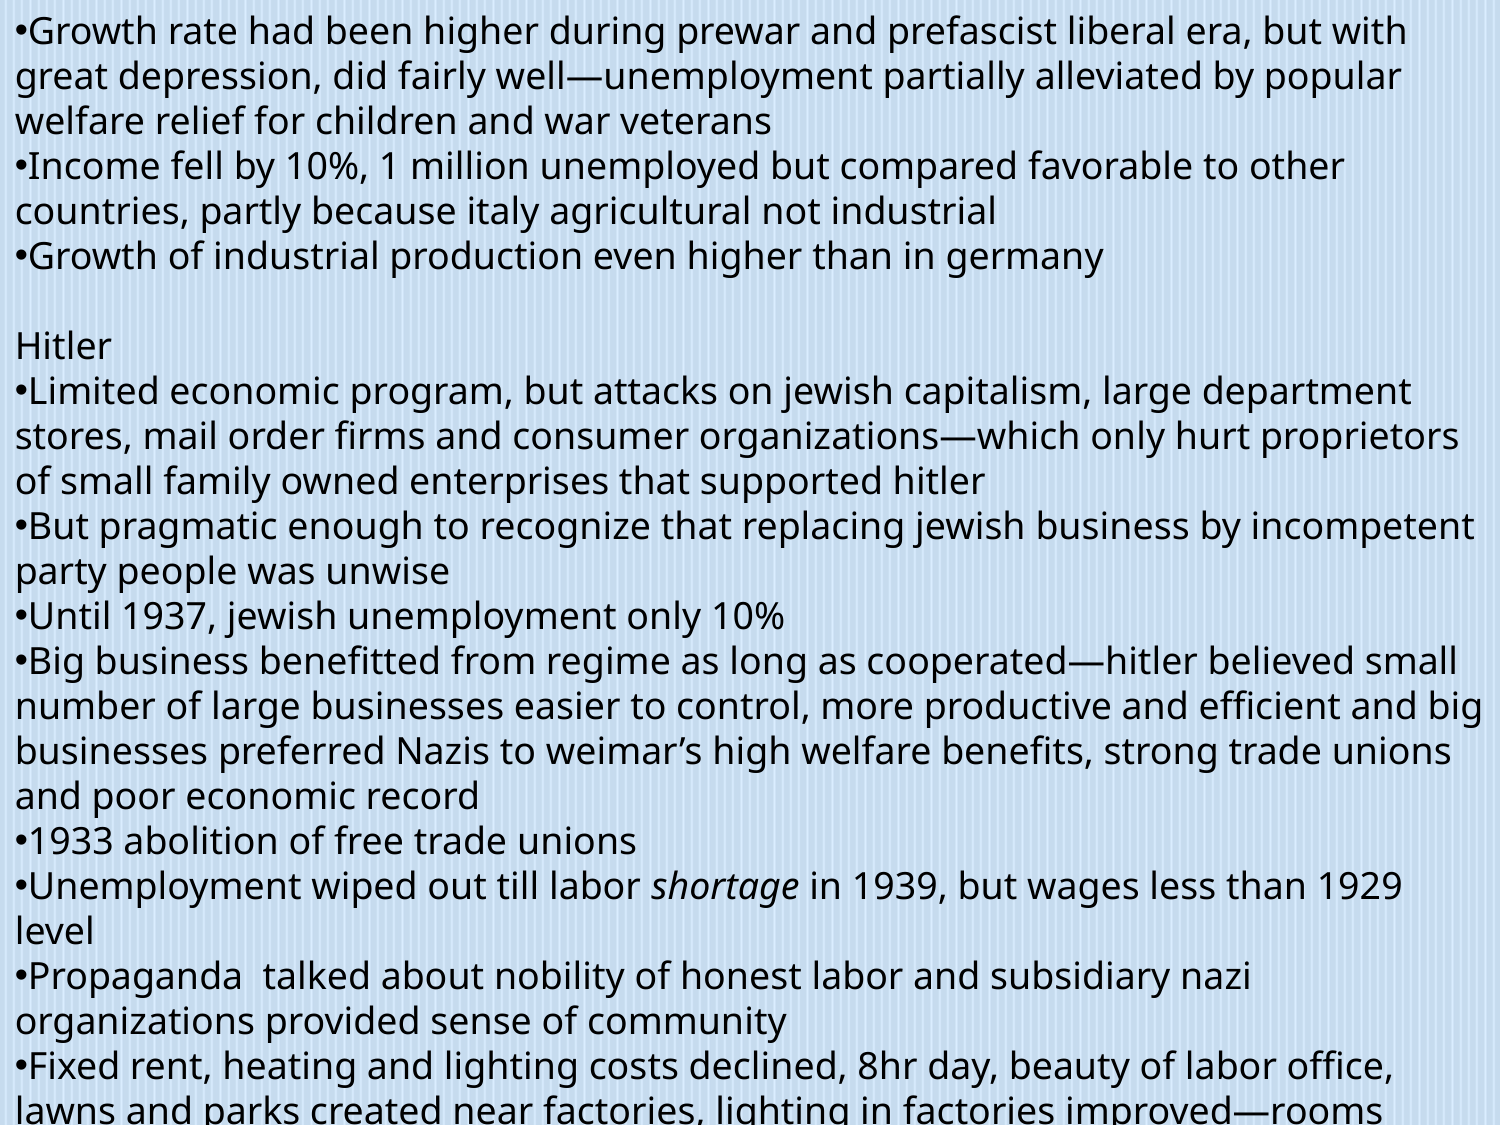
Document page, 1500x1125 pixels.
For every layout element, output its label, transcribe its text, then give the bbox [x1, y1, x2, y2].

text_box Growth rate had been higher during prewar and prefascist liberal era, but with great depression, did fairly well—unemployment partially alleviated by popular welfare relief for children and war veterans Income fell by 10%, 1 million unemployed but compared favorable to other countries, partly because italy agricultural not industrial Growth of industrial production even higher than in germany Hitler Limited economic program, but attacks on jewish capitalism, large department stores, mail order firms and consumer organizations—which only hurt proprietors of small family owned enterprises that supported hitler But pragmatic enough to recognize that replacing jewish business by incompetent party people was unwise Until 1937, jewish unemployment only 10% Big business benefitted from regime as long as cooperated—hitler believed small number of large businesses easier to control, more productive and efficient and big businesses preferred Nazis to weimar’s high welfare benefits, strong trade unions and poor economic record 1933 abolition of free trade unions Unemployment wiped out till labor shortage in 1939, but wages less than 1929 level Propaganda talked about nobility of honest labor and subsidiary nazi organizations provided sense of community Fixed rent, heating and lighting costs declined, 8hr day, beauty of labor office, lawns and parks created near factories, lighting in factories improved—rooms painted, floors washed, space created. [0, 0, 1500, 1125]
